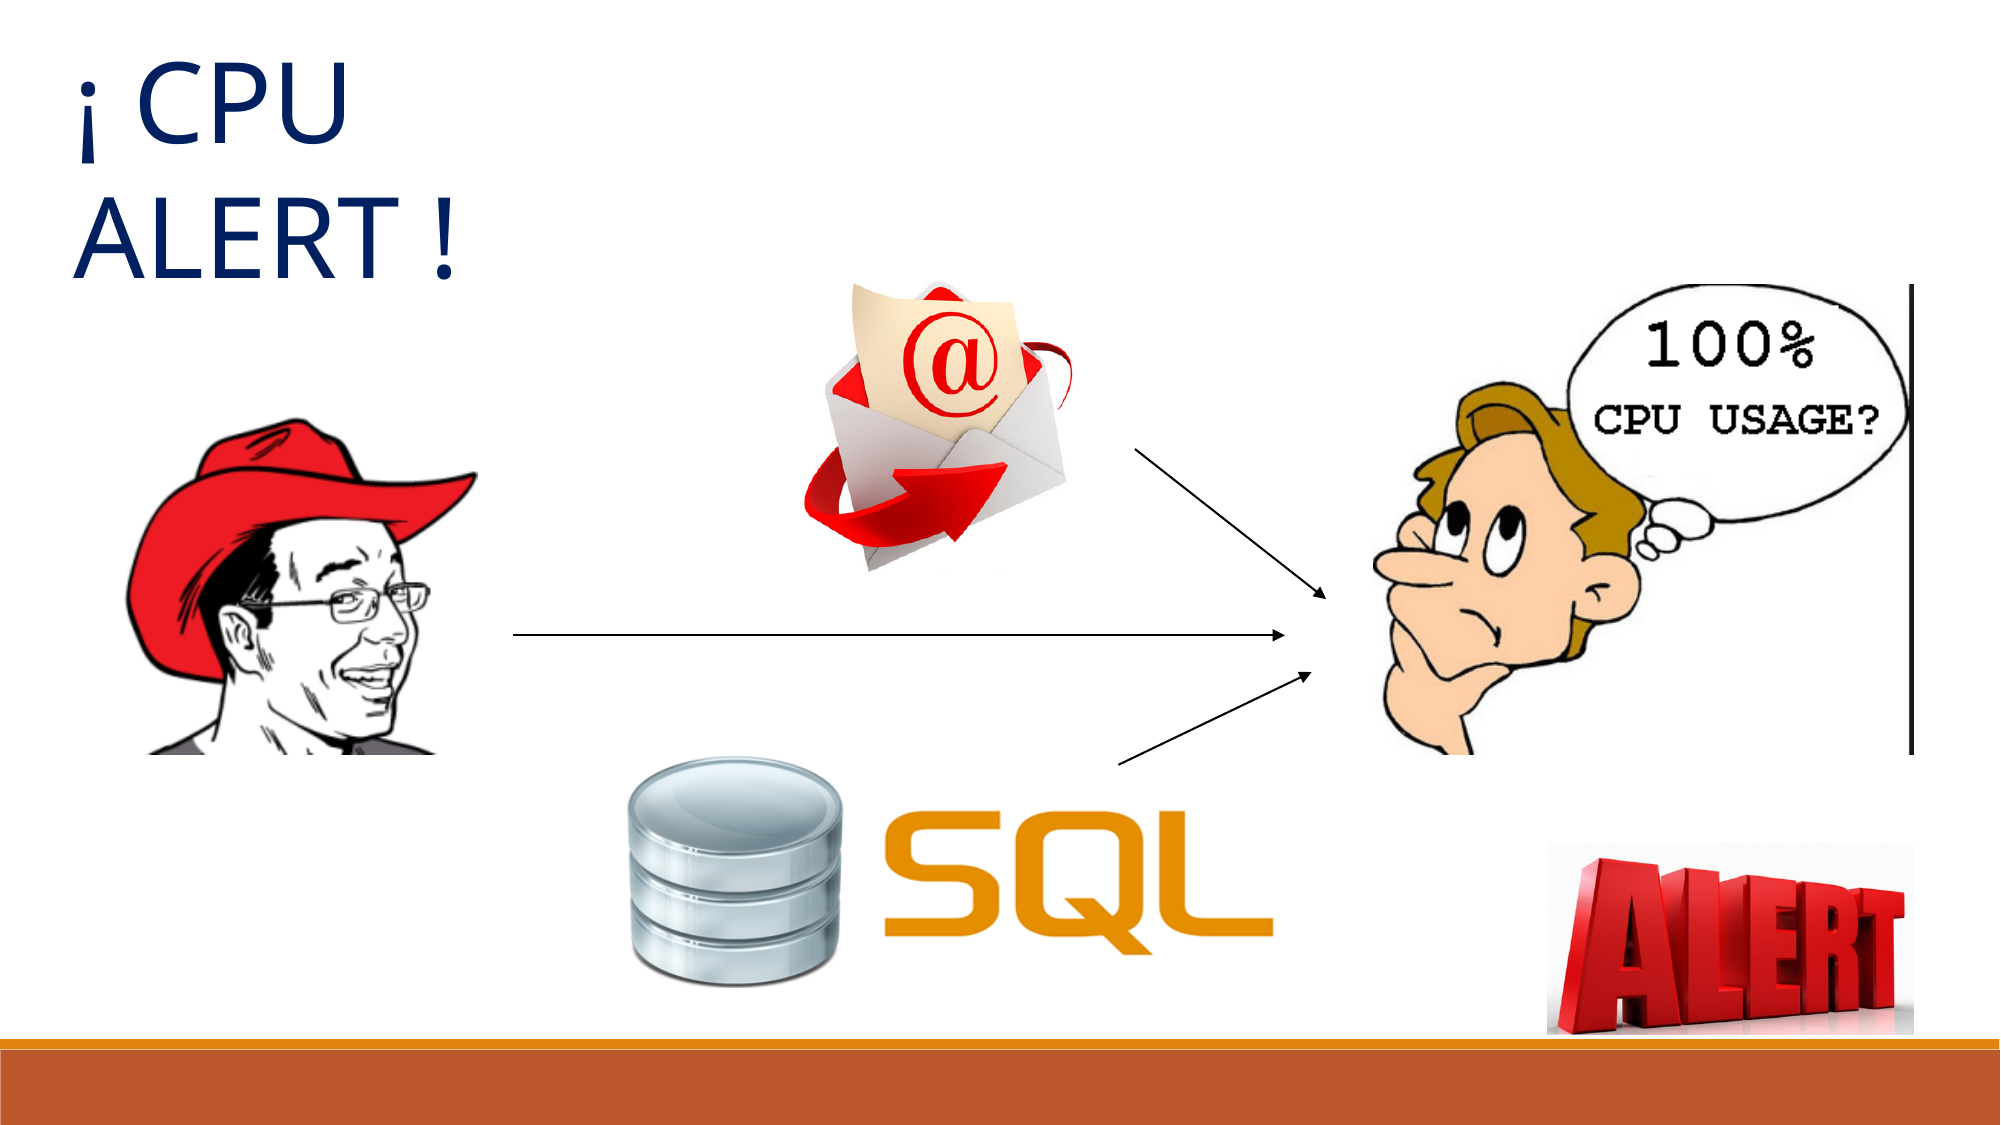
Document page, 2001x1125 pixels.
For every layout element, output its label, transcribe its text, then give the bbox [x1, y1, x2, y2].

text_box ¡ CPU ALERT ! [59, 23, 1691, 308]
picture [1547, 842, 1915, 1035]
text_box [120, 272, 1915, 989]
